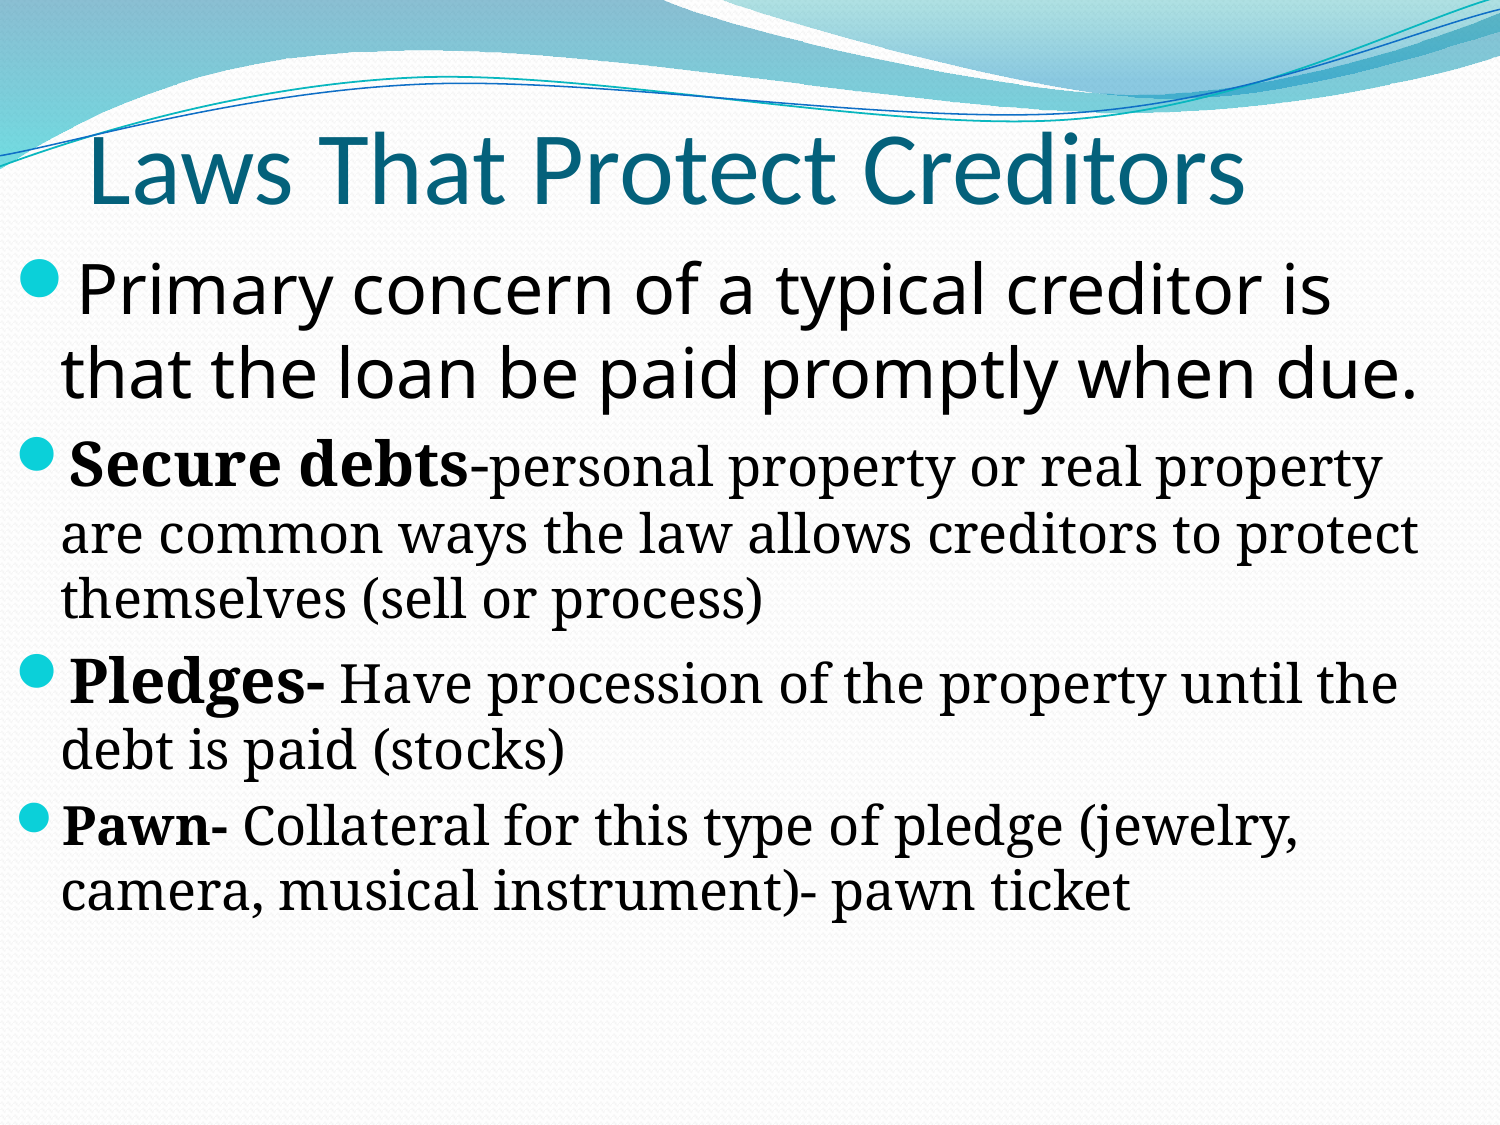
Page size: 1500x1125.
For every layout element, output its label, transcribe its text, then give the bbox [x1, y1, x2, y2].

list Primary concern of a typical creditor is that the loan be paid promptly when due. Secure debts-personal property or real property are common ways the law allows creditors to protect themselves (sell or process) Pledges- Have procession of the property until the debt is paid (stocks) Pawn- Collateral for this type of pledge (jewelry, camera, musical instrument)- pawn ticket [0, 237, 1438, 958]
title Laws That Protect Creditors [87, 37, 1438, 225]
